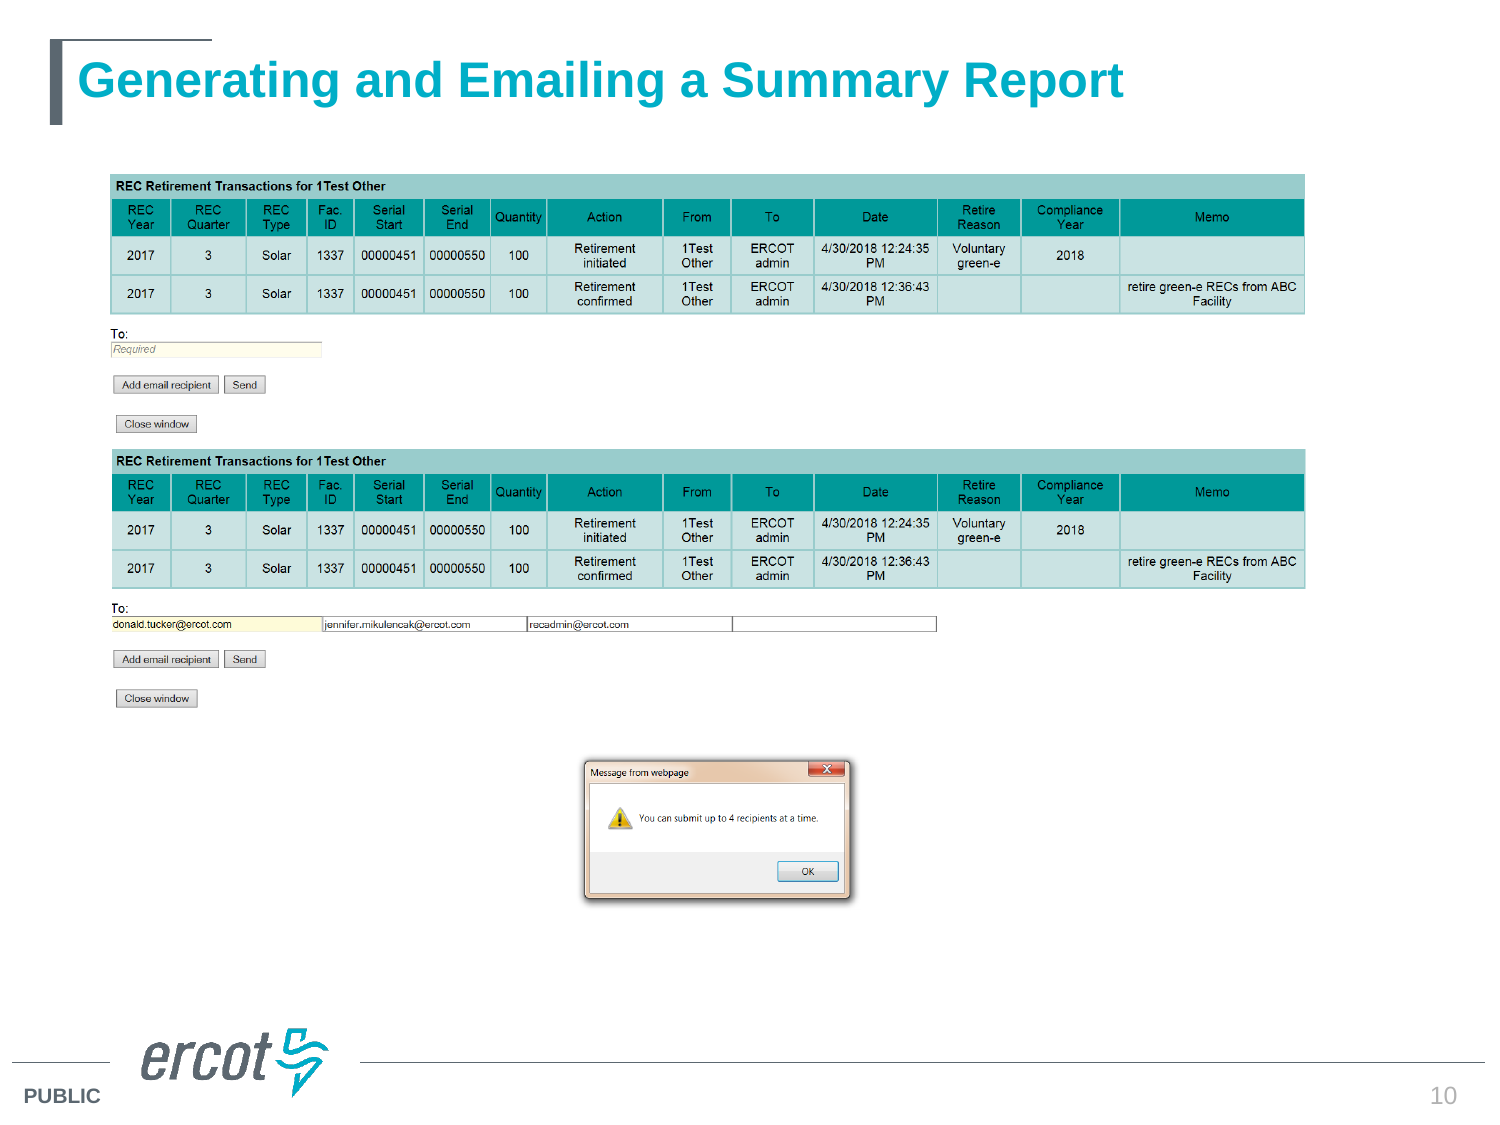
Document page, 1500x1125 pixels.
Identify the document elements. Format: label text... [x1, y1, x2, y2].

picture [137, 1024, 332, 1100]
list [110, 174, 1308, 451]
slide_number 10 [1400, 1076, 1488, 1113]
picture [112, 449, 1307, 956]
title Generating and Emailing a Summary Report [62, 39, 1450, 125]
